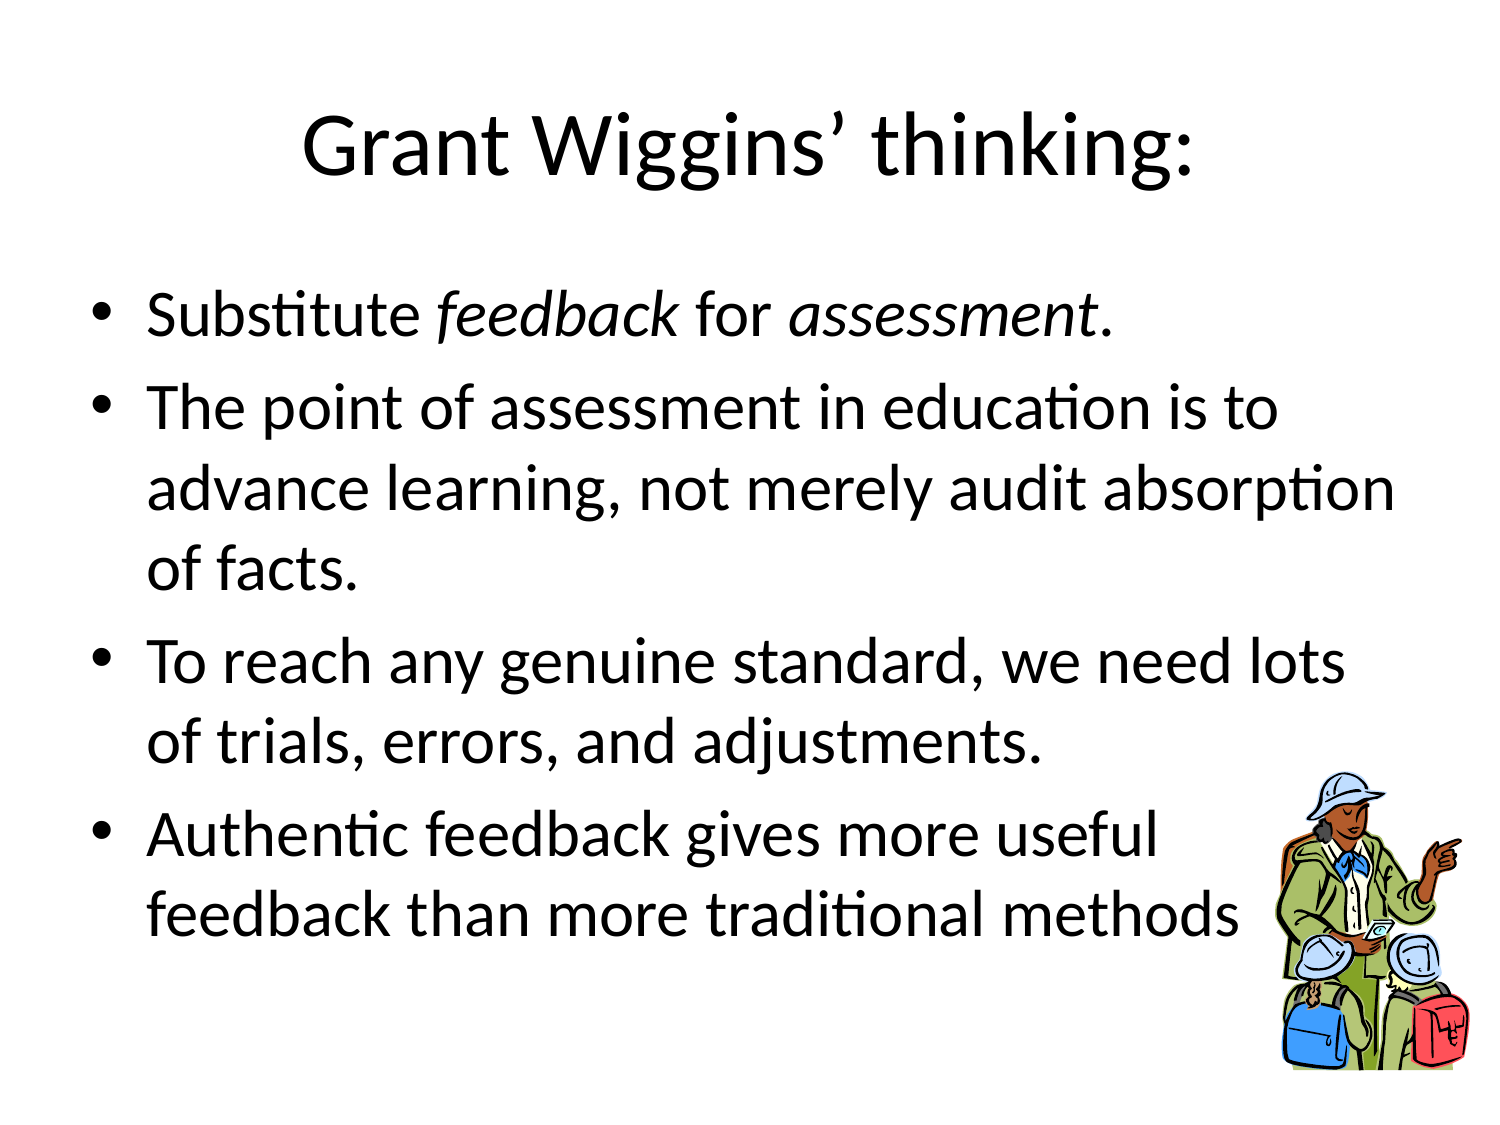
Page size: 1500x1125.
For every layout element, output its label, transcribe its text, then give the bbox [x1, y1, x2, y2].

title Grant Wiggins’ thinking: [75, 45, 1425, 233]
picture [1274, 770, 1472, 1071]
list Substitute feedback for assessment. The point of assessment in education is to advance learning, not merely audit absorption of facts. To reach any genuine standard, we need lots of trials, errors, and adjustments. Authentic feedback gives more useful feedback than more traditional methods [75, 262, 1425, 1005]
